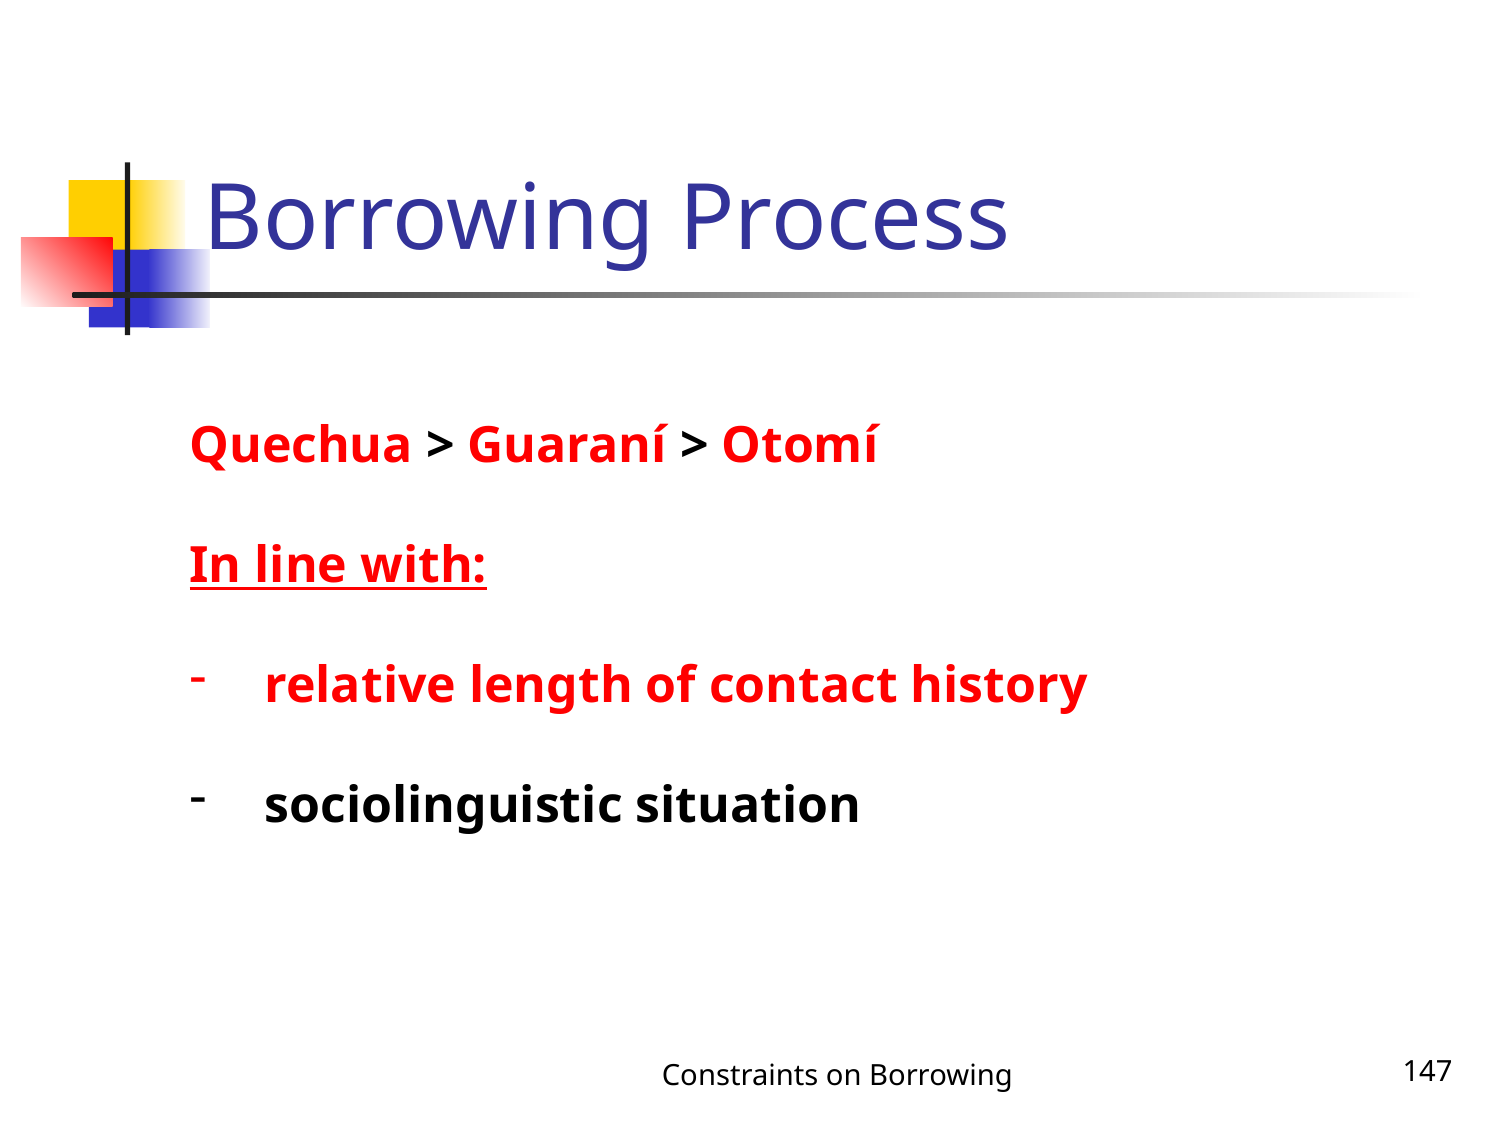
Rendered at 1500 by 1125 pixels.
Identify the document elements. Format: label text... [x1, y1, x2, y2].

text_box Quechua > Guaraní > Otomí In line with: relative length of contact history sociolinguistic situation [174, 405, 1103, 841]
footer Constraints on Borrowing [599, 1023, 1076, 1100]
title Borrowing Process [188, 34, 1468, 276]
slide_number 147 [1154, 1023, 1468, 1100]
